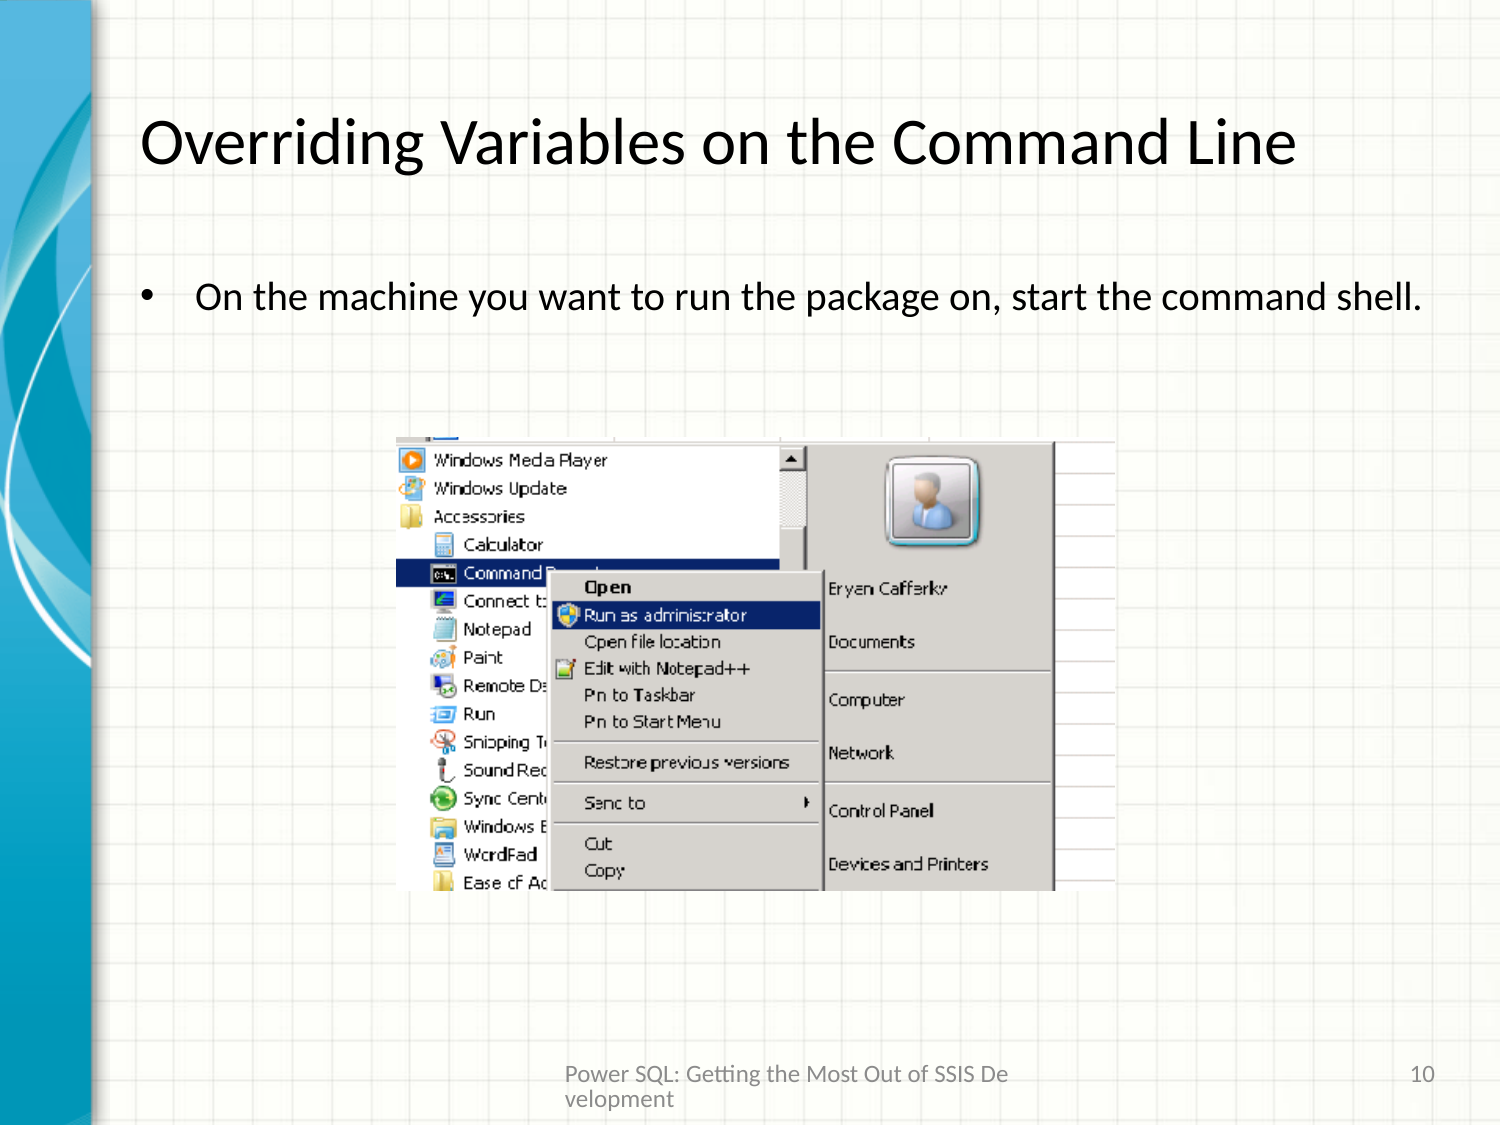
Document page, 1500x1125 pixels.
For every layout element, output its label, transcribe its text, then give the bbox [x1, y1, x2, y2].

footer Power SQL: Getting the Most Out of SSIS Development [549, 1042, 1025, 1103]
list On the machine you want to run the package on, start the command shell. [125, 261, 1450, 375]
title Overriding Variables on the Command Line [125, 44, 1450, 232]
picture [0, 0, 1500, 1125]
slide_number 10 [1100, 1042, 1450, 1103]
